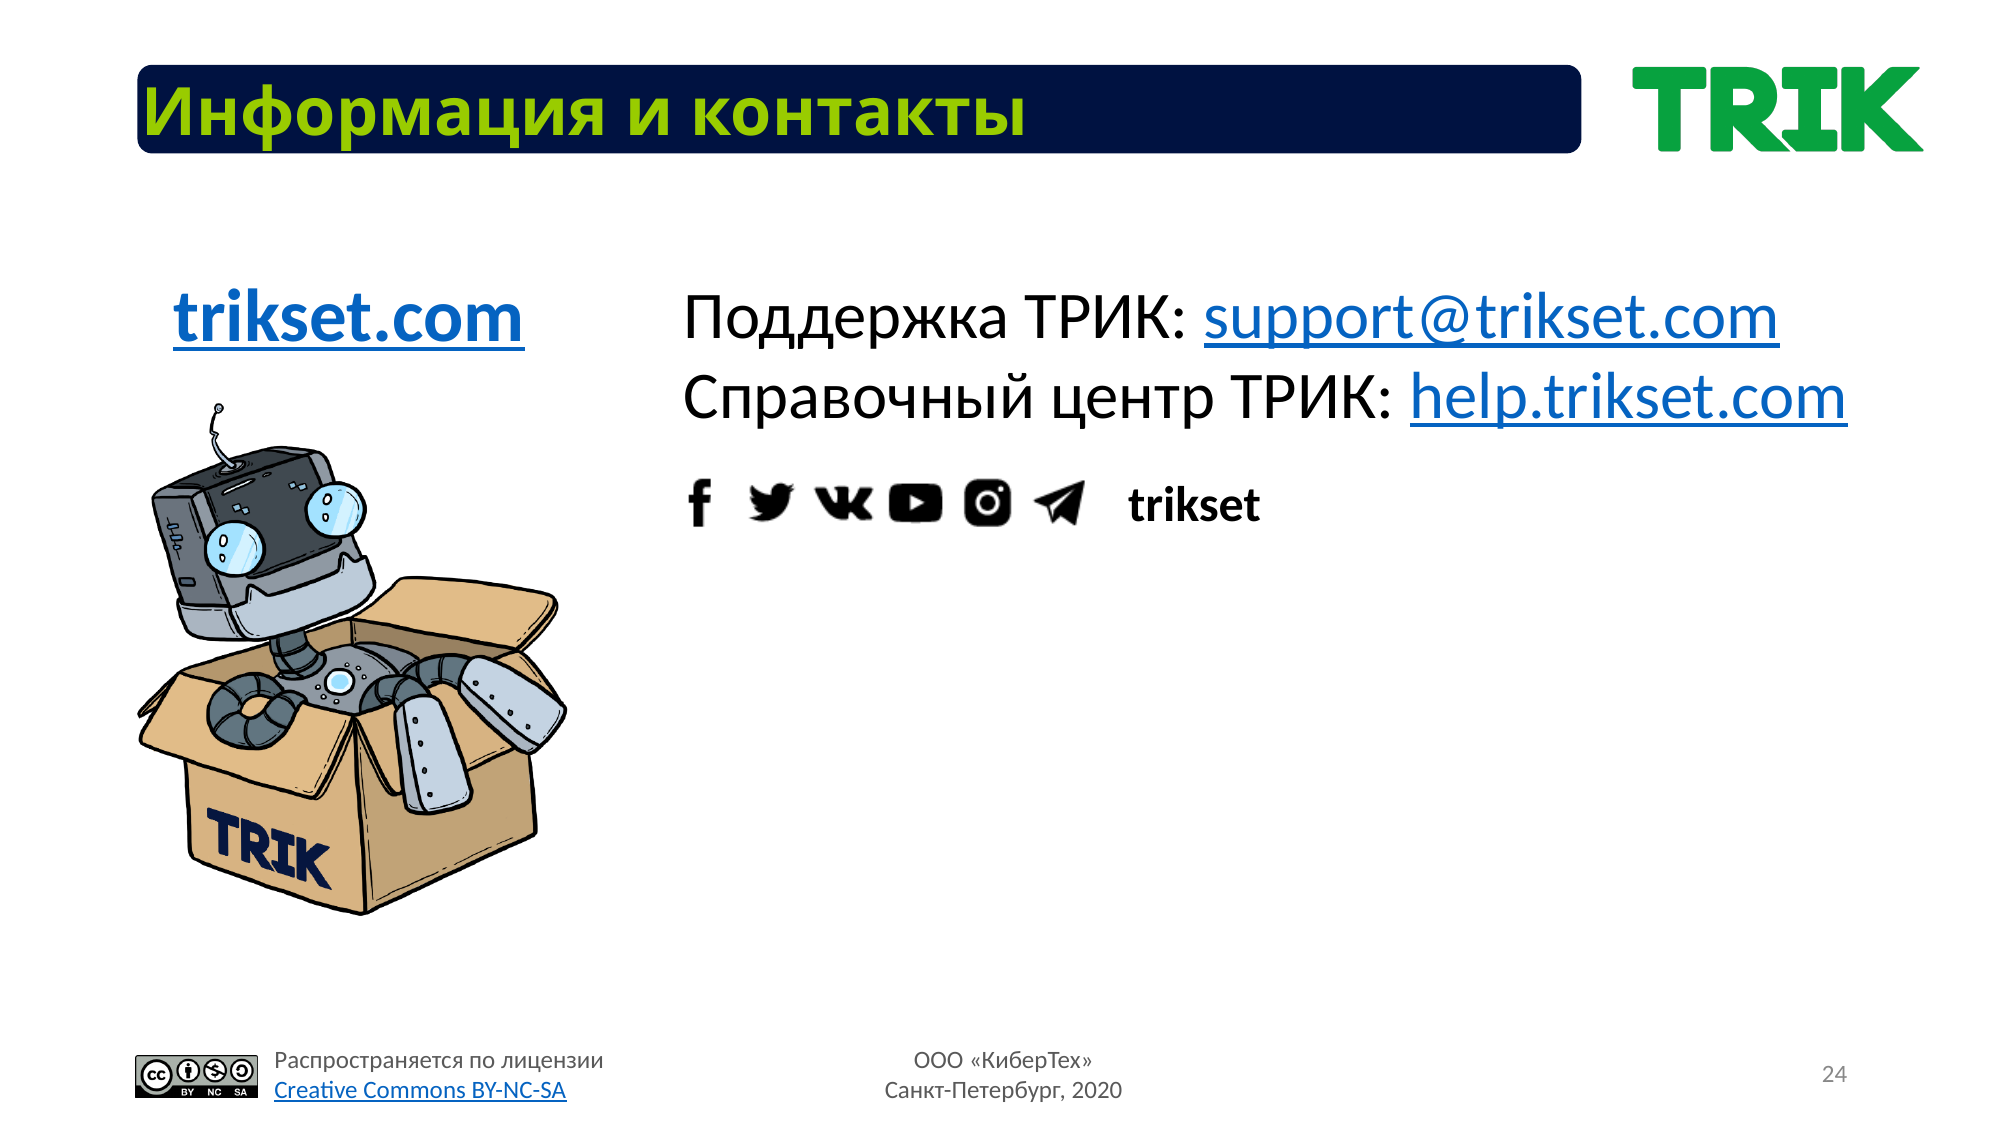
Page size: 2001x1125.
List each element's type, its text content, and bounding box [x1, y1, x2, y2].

picture [675, 468, 1099, 535]
picture [61, 363, 651, 953]
slide_number 24 [1412, 1042, 1863, 1103]
picture [135, 1055, 258, 1098]
picture [1631, 64, 1924, 154]
